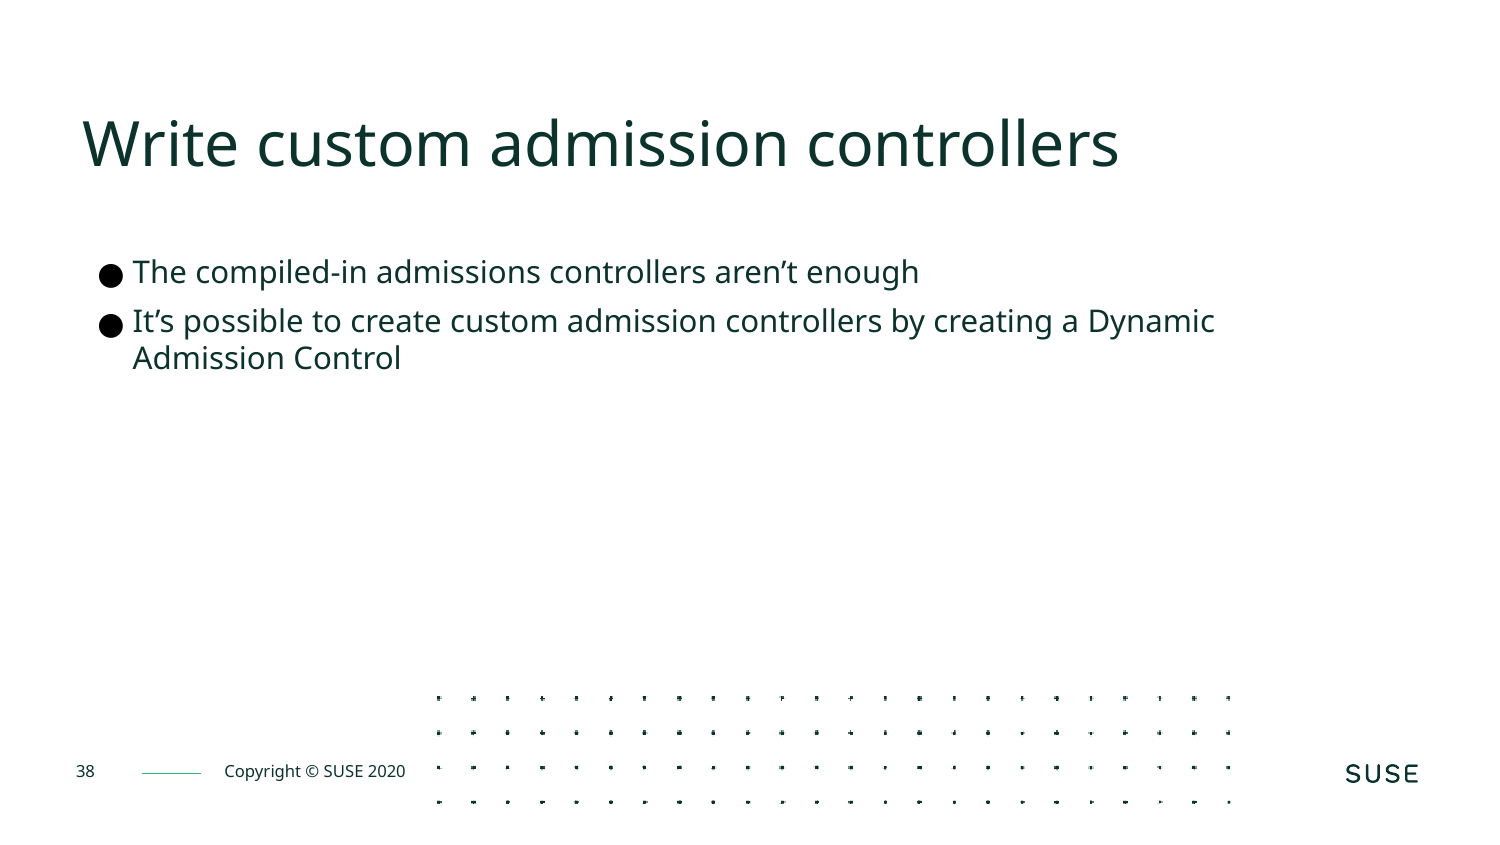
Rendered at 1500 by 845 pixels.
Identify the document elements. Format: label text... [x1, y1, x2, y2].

picture [1346, 764, 1418, 783]
text_box Write custom admission controllers [82, 103, 1453, 260]
text_box The compiled-in admissions controllers aren’t enough It’s possible to create custom admission controllers by creating a Dynamic Admission Control [82, 244, 1299, 695]
picture [437, 696, 1255, 815]
